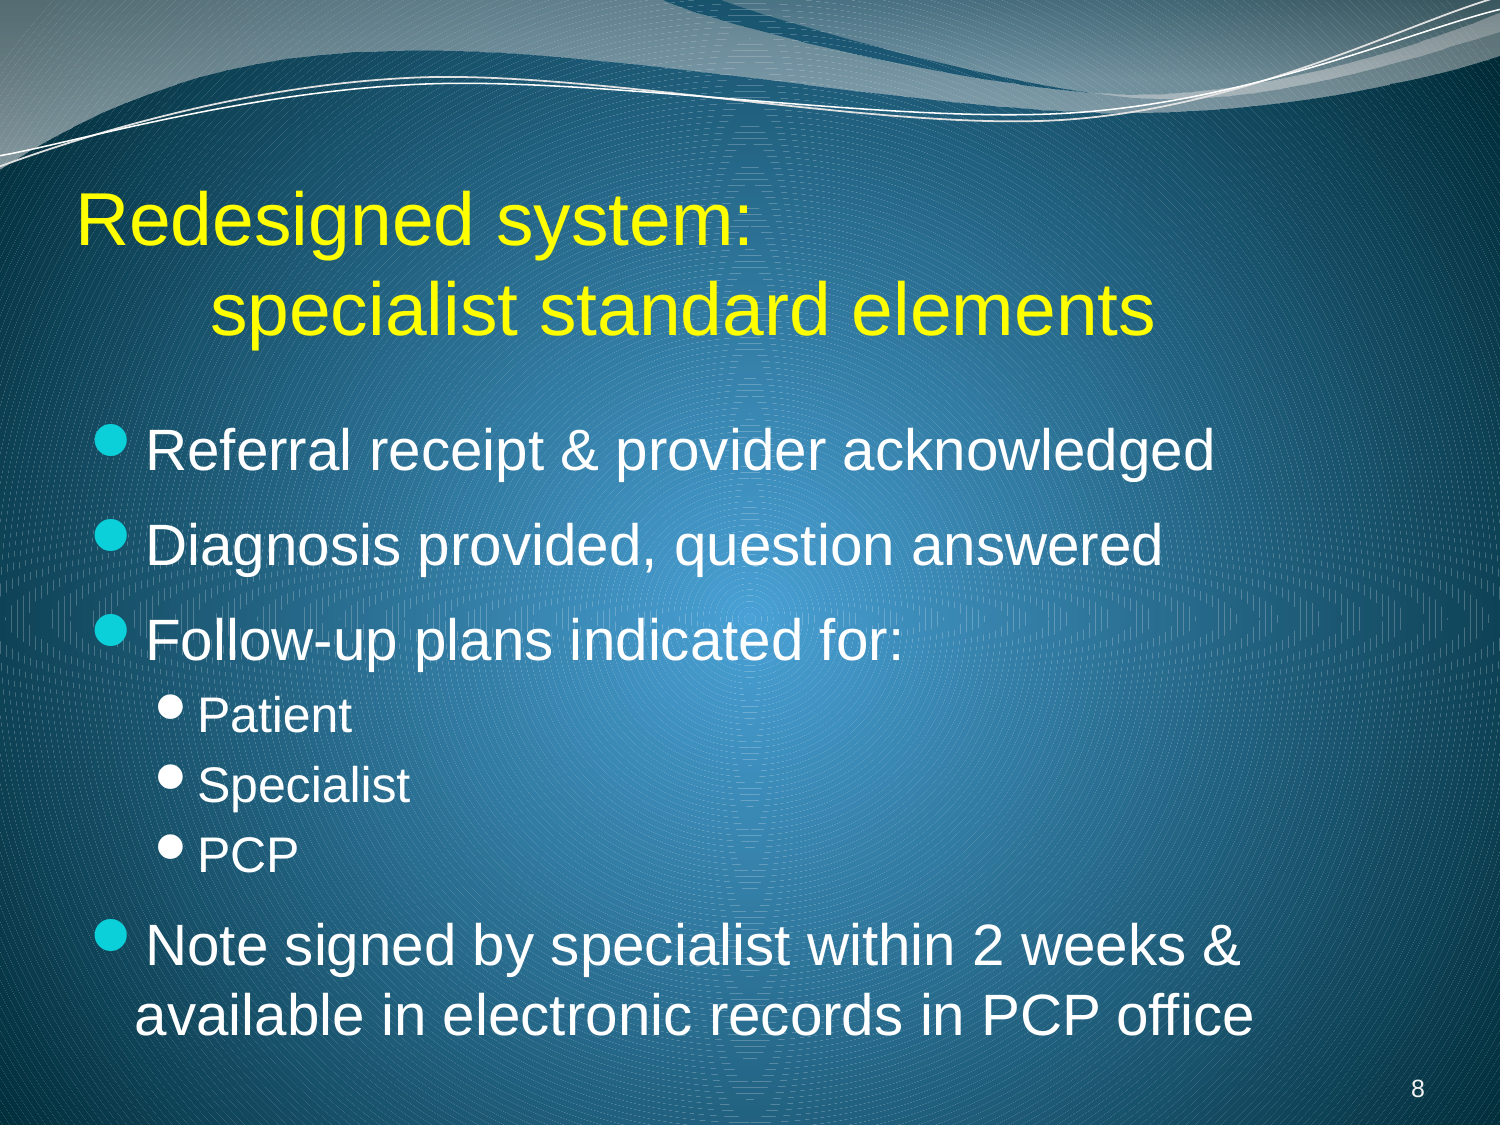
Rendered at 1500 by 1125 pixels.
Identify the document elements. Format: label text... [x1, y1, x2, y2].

title Redesigned system: specialist standard elements [74, 162, 1426, 351]
list Referral receipt & provider acknowledged Diagnosis provided, question answered Follow-up plans indicated for: Patient Specialist PCP Note signed by specialist within 2 weeks & available in electronic records in PCP office [74, 404, 1426, 1038]
slide_number 8 [1299, 1042, 1425, 1103]
